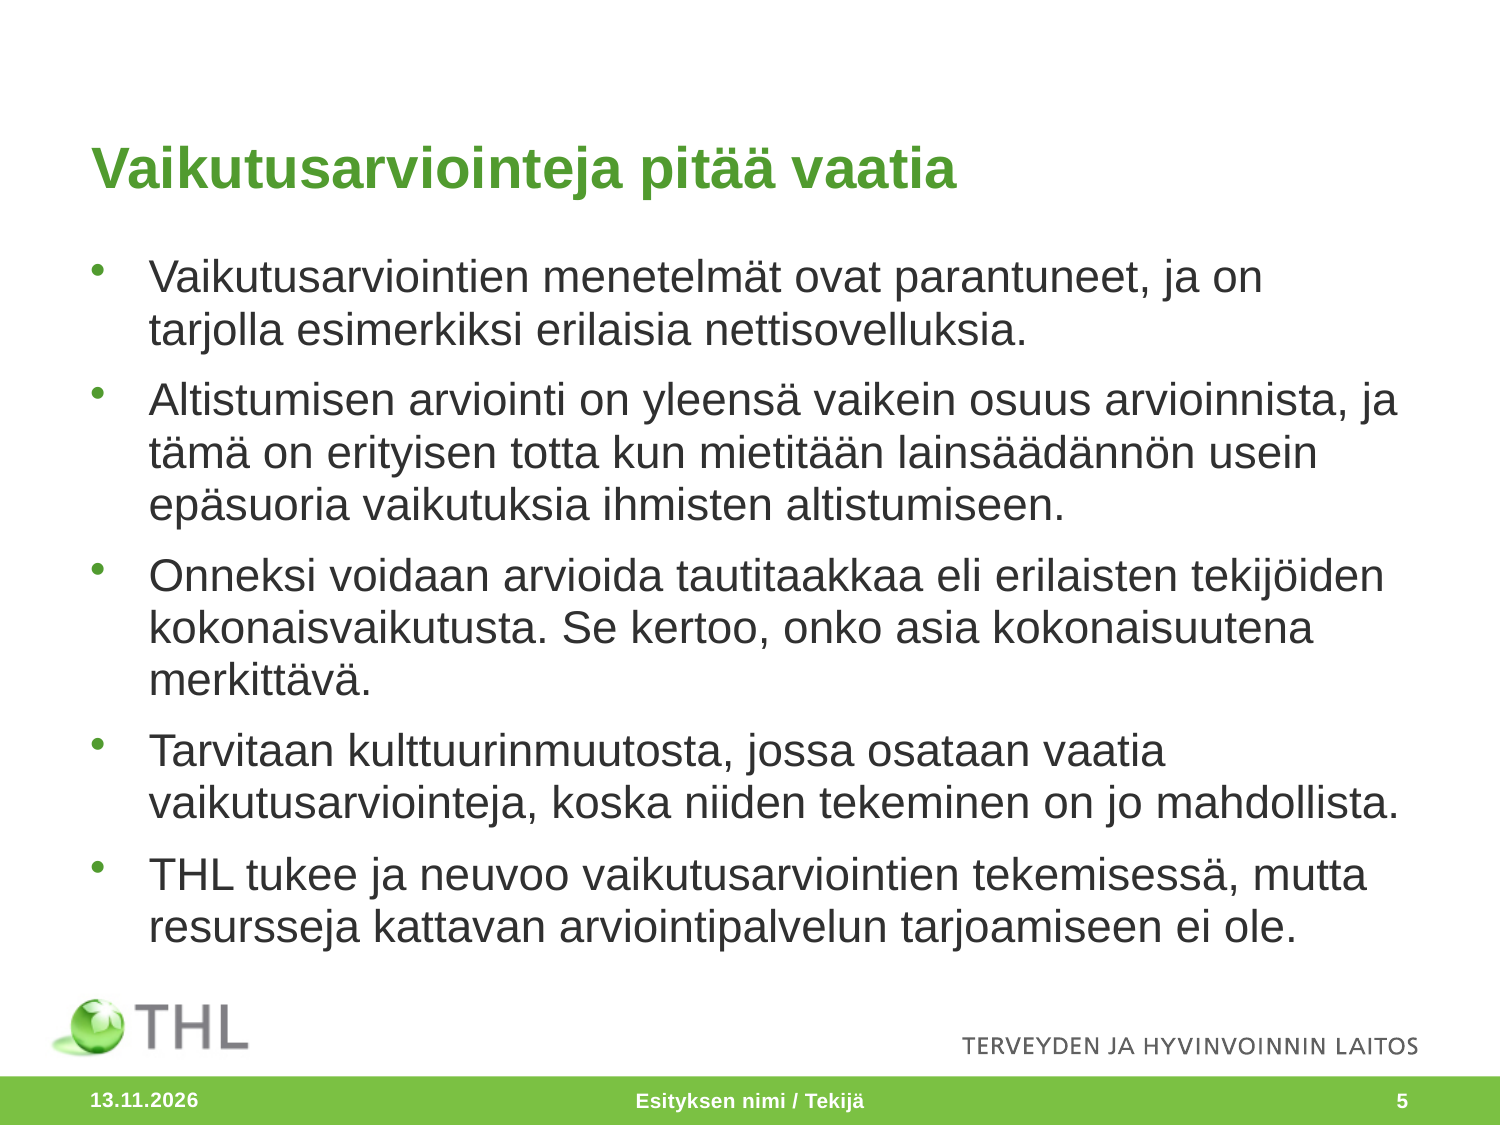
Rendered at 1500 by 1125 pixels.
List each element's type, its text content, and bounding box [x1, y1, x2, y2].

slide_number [74, 1080, 255, 1118]
title Vaikutusarviointeja pitää vaatia [76, 42, 1424, 209]
picture [24, 983, 275, 1067]
footer Esityksen nimi / Tekijä [253, 1082, 1245, 1118]
slide_number 5 [1245, 1082, 1424, 1118]
list Vaikutusarviointien menetelmät ovat parantuneet, ja on tarjolla esimerkiksi erilaisia nettisovelluksia. Altistumisen arviointi on yleensä vaikein osuus arvioinnista, ja tämä on erityisen totta kun mietitään lainsäädännön usein epäsuoria vaikutuksia ihmisten altistumiseen. Onneksi voidaan arvioida tautitaakkaa eli erilaisten tekijöiden kokonaisvaikutusta. Se kertoo, onko asia kokonaisuutena merkittävä. Tarvitaan kulttuurinmuutosta, jossa osataan vaatia vaikutusarviointeja, koska niiden tekeminen on jo mahdollista. THL tukee ja neuvoo vaikutusarviointien tekemisessä, mutta resursseja kattavan arviointipalvelun tarjoamiseen ei ole. [74, 243, 1424, 965]
